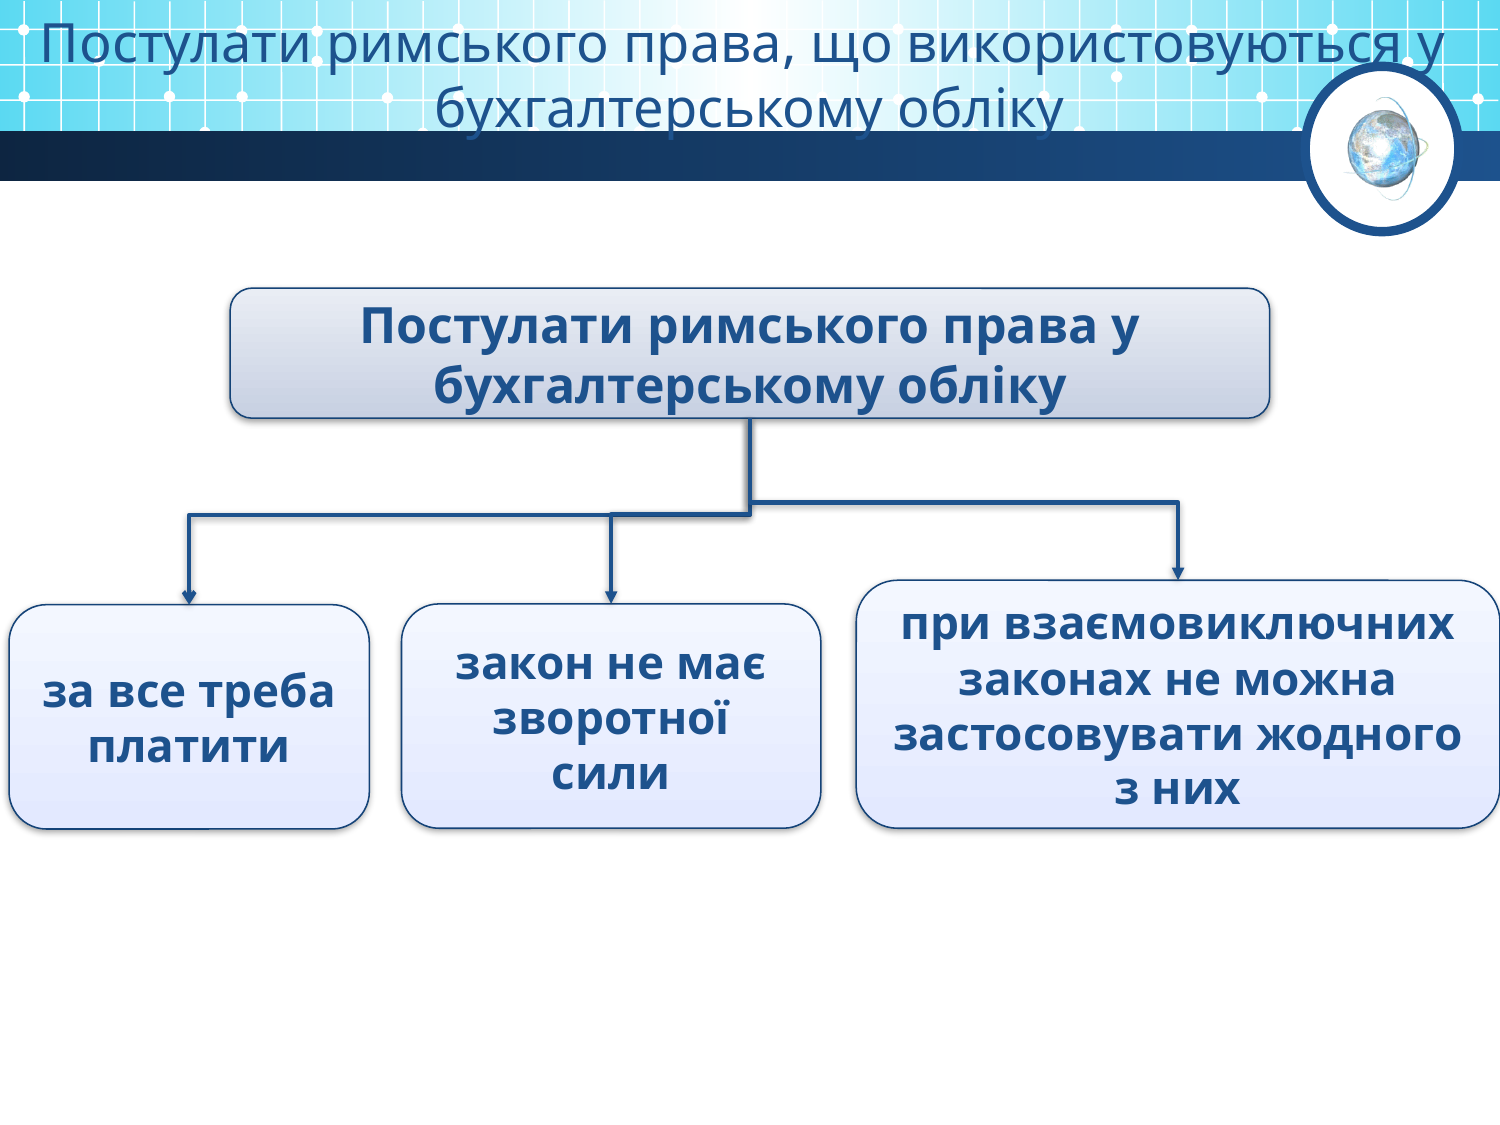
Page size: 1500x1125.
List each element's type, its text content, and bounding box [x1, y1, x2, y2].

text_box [882, 284, 1046, 714]
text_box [376, 230, 564, 793]
picture [1310, 146, 1454, 226]
text_box Постулати римського права, що використовуються у бухгалтерському обліку [0, 0, 1500, 146]
text_box закон не має зворотної сили [401, 603, 822, 830]
text_box за все треба платити [8, 603, 371, 830]
text_box Постулати римського права у бухгалтерському обліку [1049, 287, 1271, 419]
text_box при взаємовиключних законах не можна застосовувати жодного з них [855, 579, 1500, 830]
text_box Постулати римського права у бухгалтерському обліку [229, 287, 371, 419]
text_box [587, 441, 774, 581]
text_box Постулати римського права у бухгалтерському обліку [568, 287, 878, 419]
